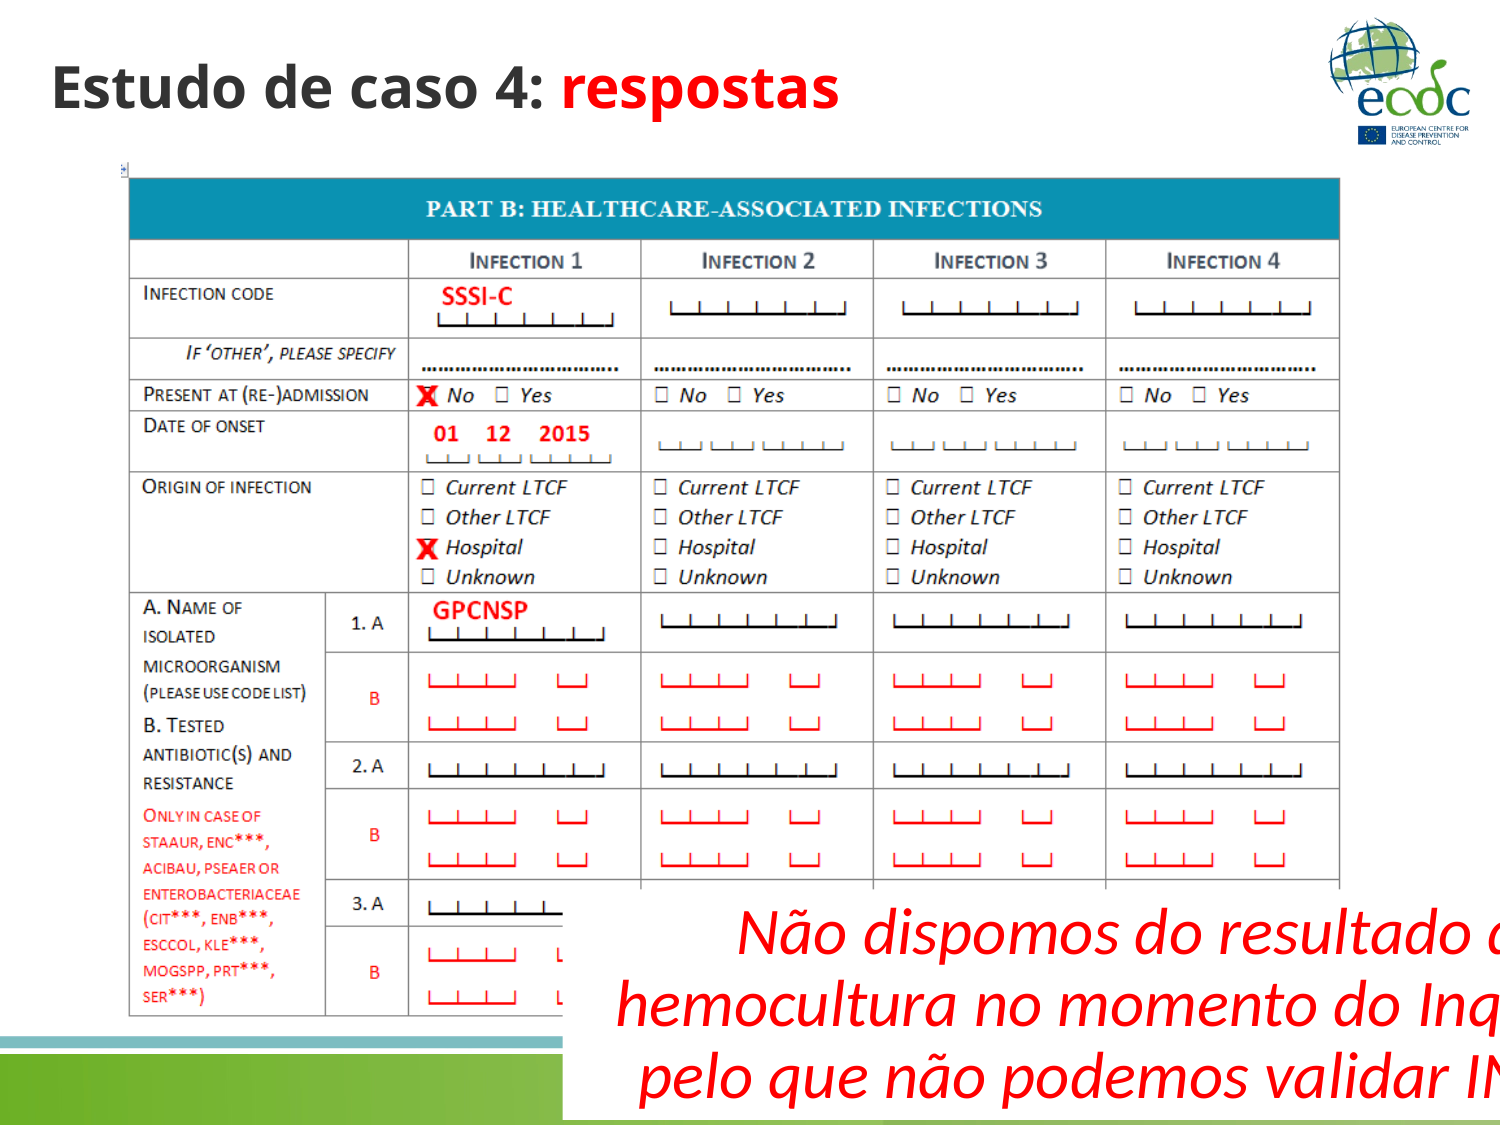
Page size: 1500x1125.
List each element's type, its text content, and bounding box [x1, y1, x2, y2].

picture [0, 1036, 1500, 1125]
title Estudo de caso 4: respostas [49, 58, 1401, 152]
picture [1328, 17, 1473, 148]
text_box Não dispomos do resultado da hemocultura no momento do Inquérito, pelo que não podemos validar INCS!!! [562, 889, 1500, 1120]
picture [121, 160, 1352, 1027]
